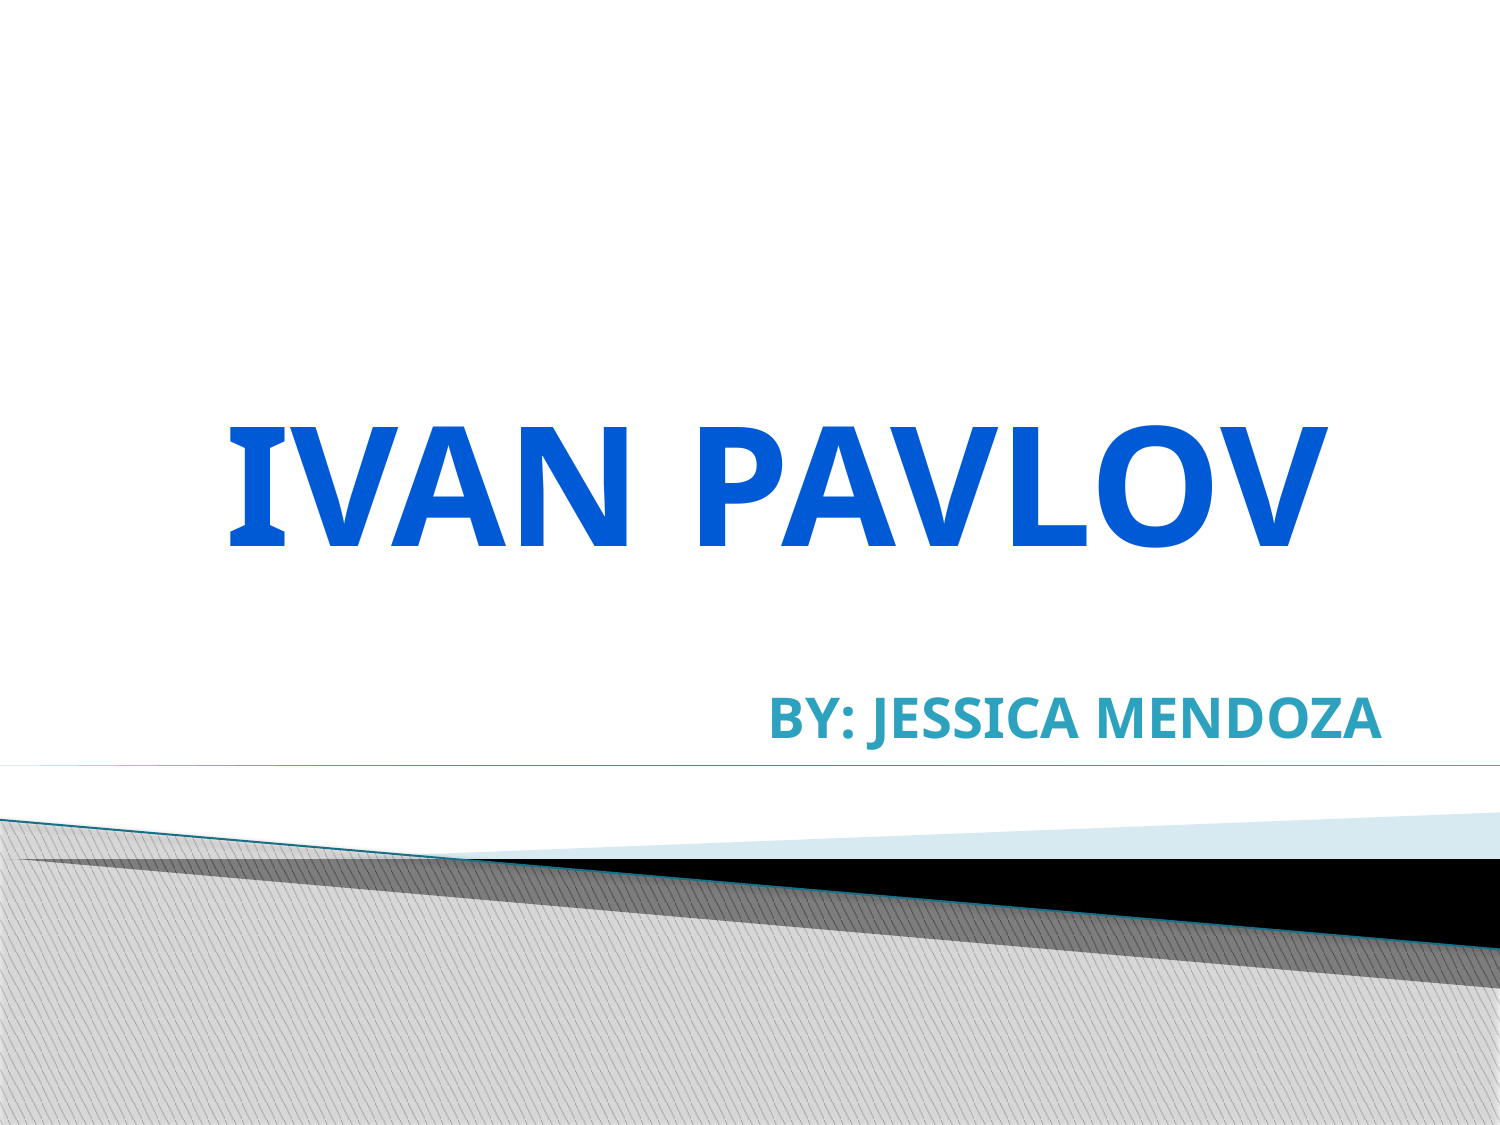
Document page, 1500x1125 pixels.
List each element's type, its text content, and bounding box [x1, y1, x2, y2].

title Ivan Pavlov [112, 287, 1388, 588]
picture [1206, 942, 1500, 989]
picture [5, 859, 350, 889]
subtitle By: Jessica Mendoza [350, 675, 1400, 963]
